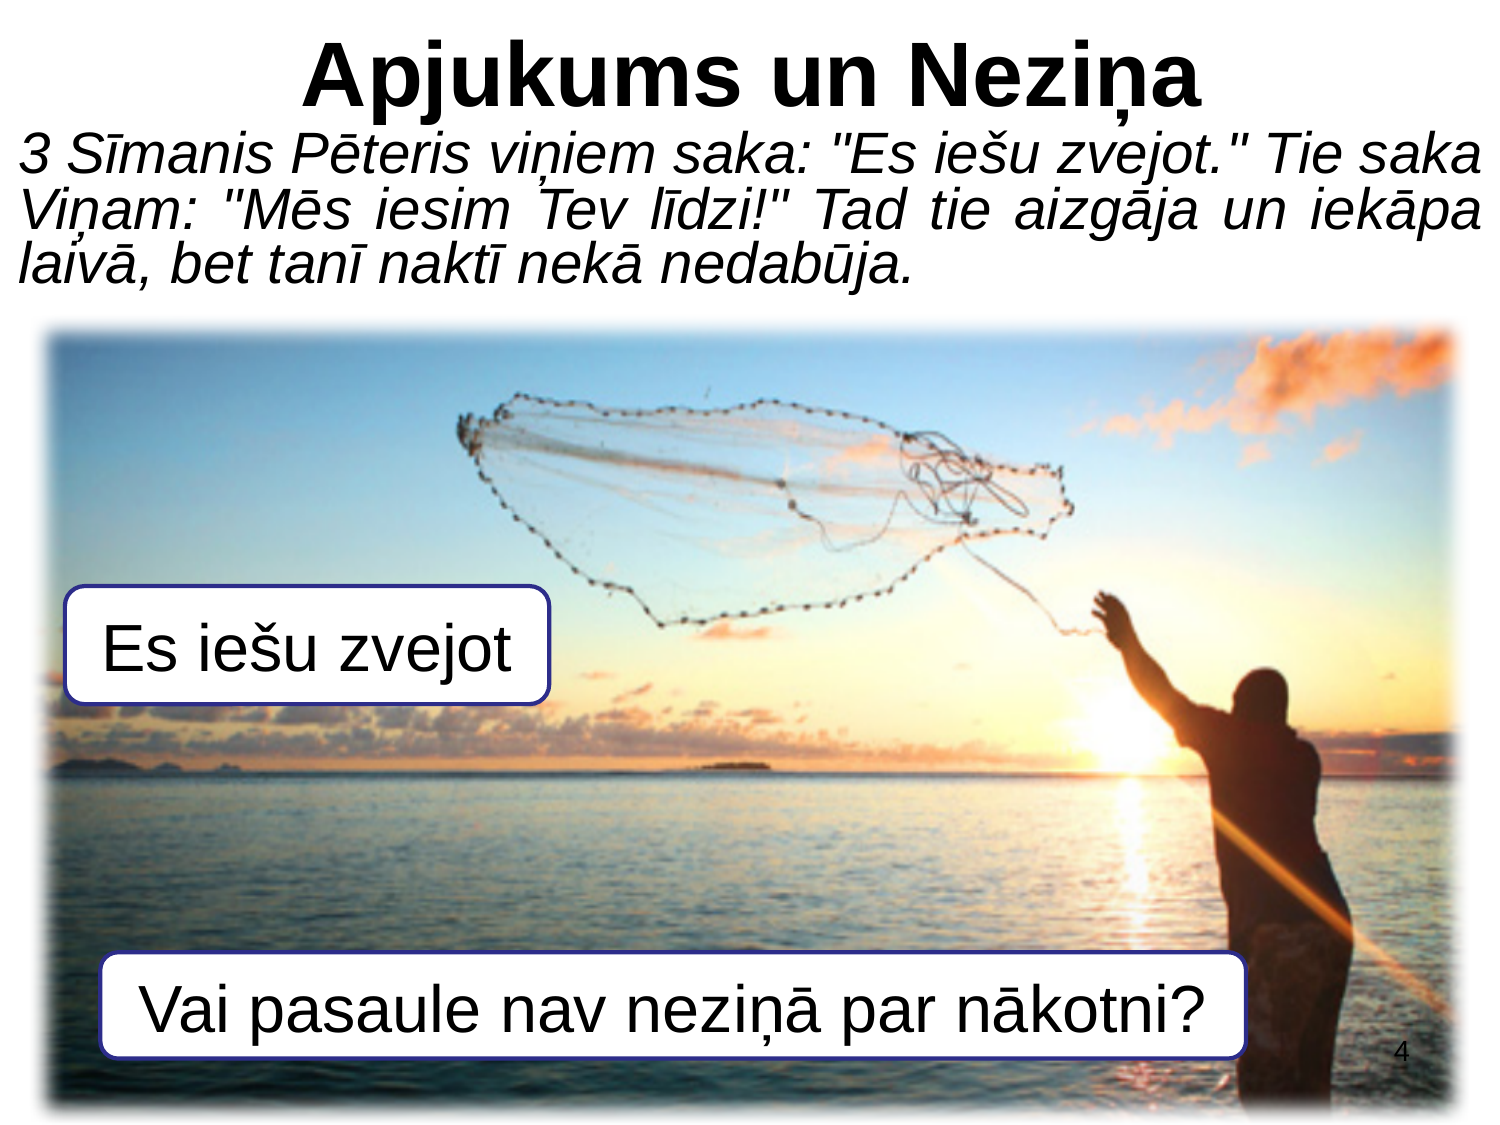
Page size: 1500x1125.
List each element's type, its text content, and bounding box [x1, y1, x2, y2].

list 3 Sīmanis Pēteris viņiem saka: "Es iešu zvejot." Tie saka Viņam: "Mēs iesim Tev līdzi!" Tad tie aizgāja un iekāpa laivā, bet tanī naktī nekā nedabūja. [0, 125, 1500, 303]
picture [29, 314, 1471, 1125]
title Apjukums un Neziņa [76, 0, 1428, 140]
